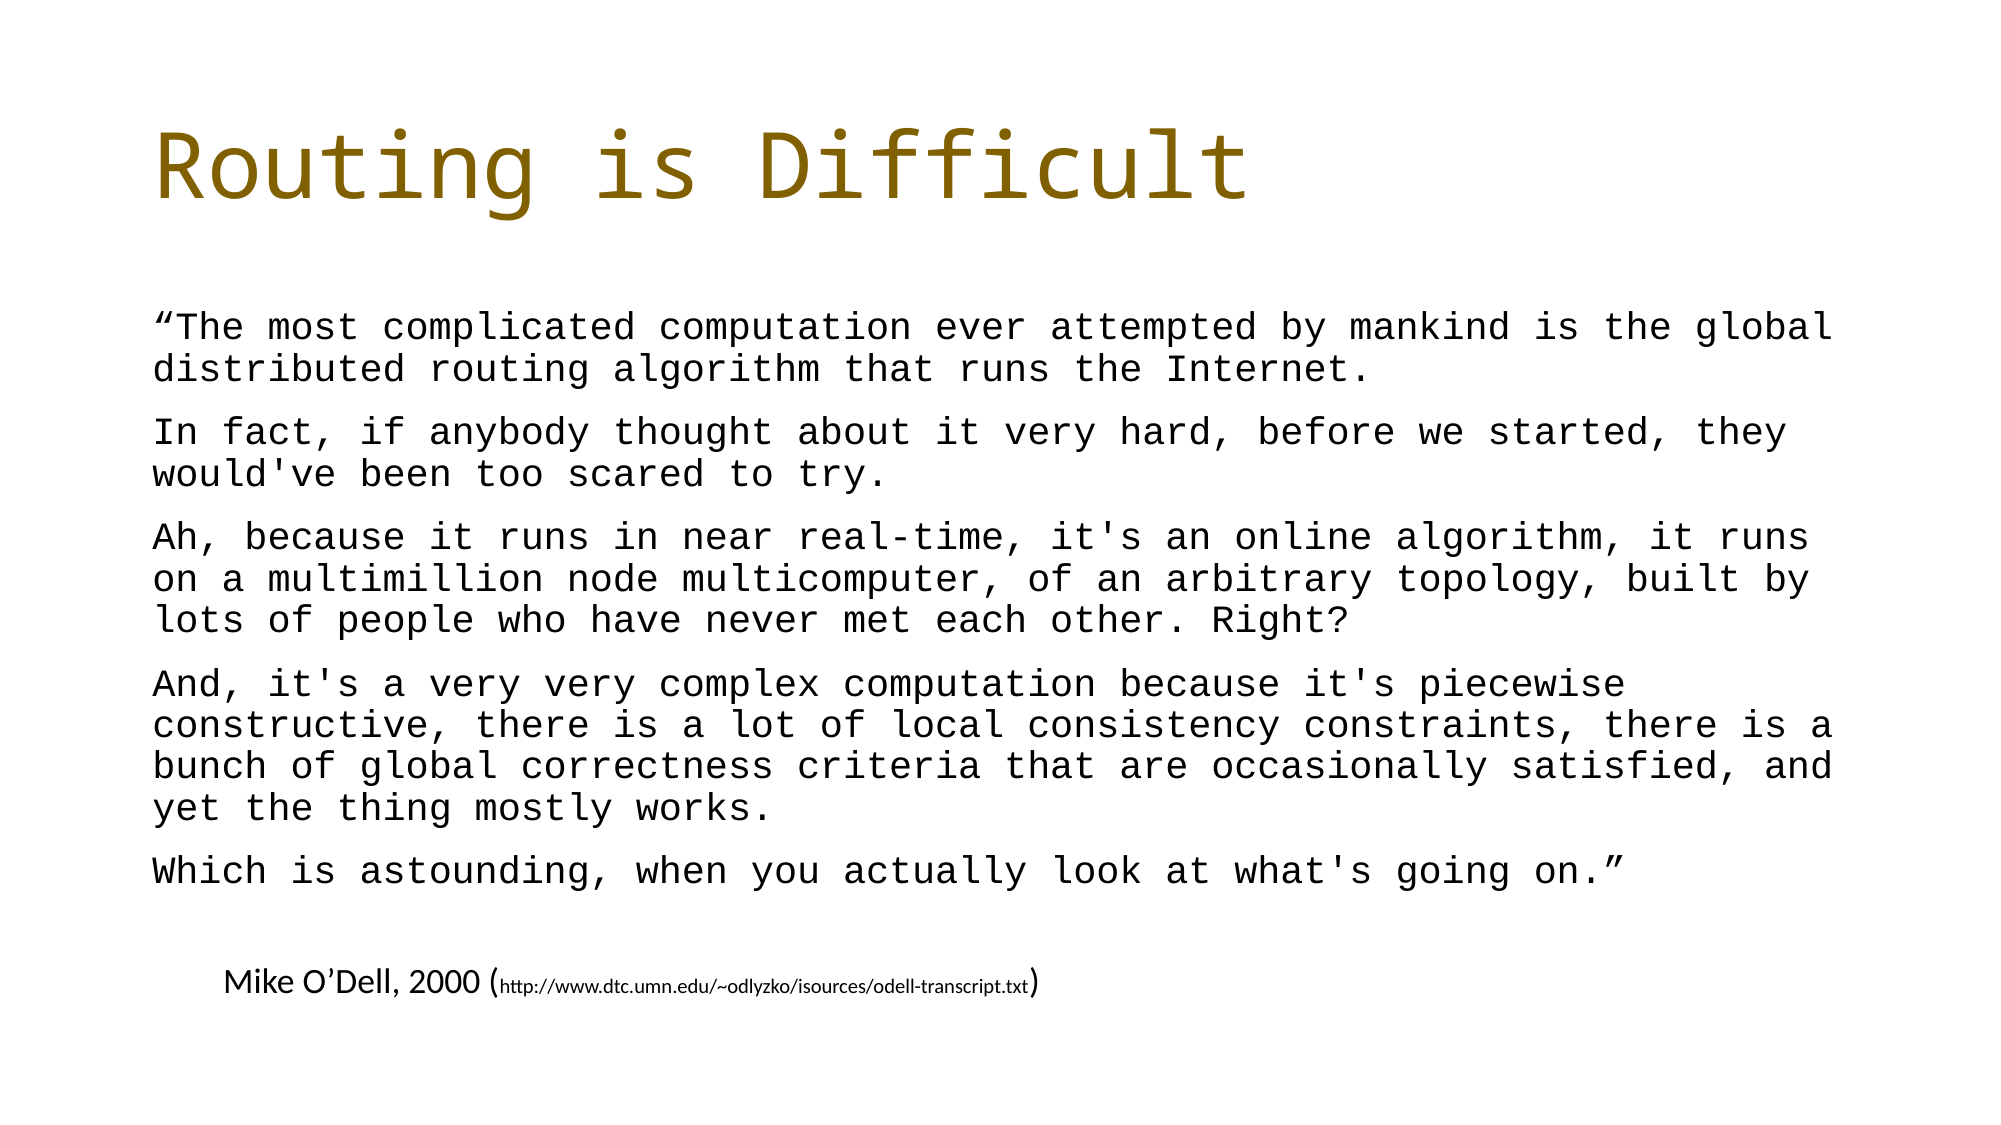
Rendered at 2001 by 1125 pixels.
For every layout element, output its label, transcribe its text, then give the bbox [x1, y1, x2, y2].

title Routing is Difficult [137, 59, 1863, 278]
list “The most complicated computation ever attempted by mankind is the global distributed routing algorithm that runs the Internet. In fact, if anybody thought about it very hard, before we started, they would've been too scared to try. Ah, because it runs in near real-time, it's an online algorithm, it runs on a multimillion node multicomputer, of an arbitrary topology, built by lots of people who have never met each other. Right? And, it's a very very complex computation because it's piecewise constructive, there is a lot of local consistency constraints, there is a bunch of global correctness criteria that are occasionally satisfied, and yet the thing mostly works. Which is astounding, when you actually look at what's going on.” Mike O’Dell, 2000 (http://www.dtc.umn.edu/~odlyzko/isources/odell-transcript.txt) [137, 299, 1863, 1014]
